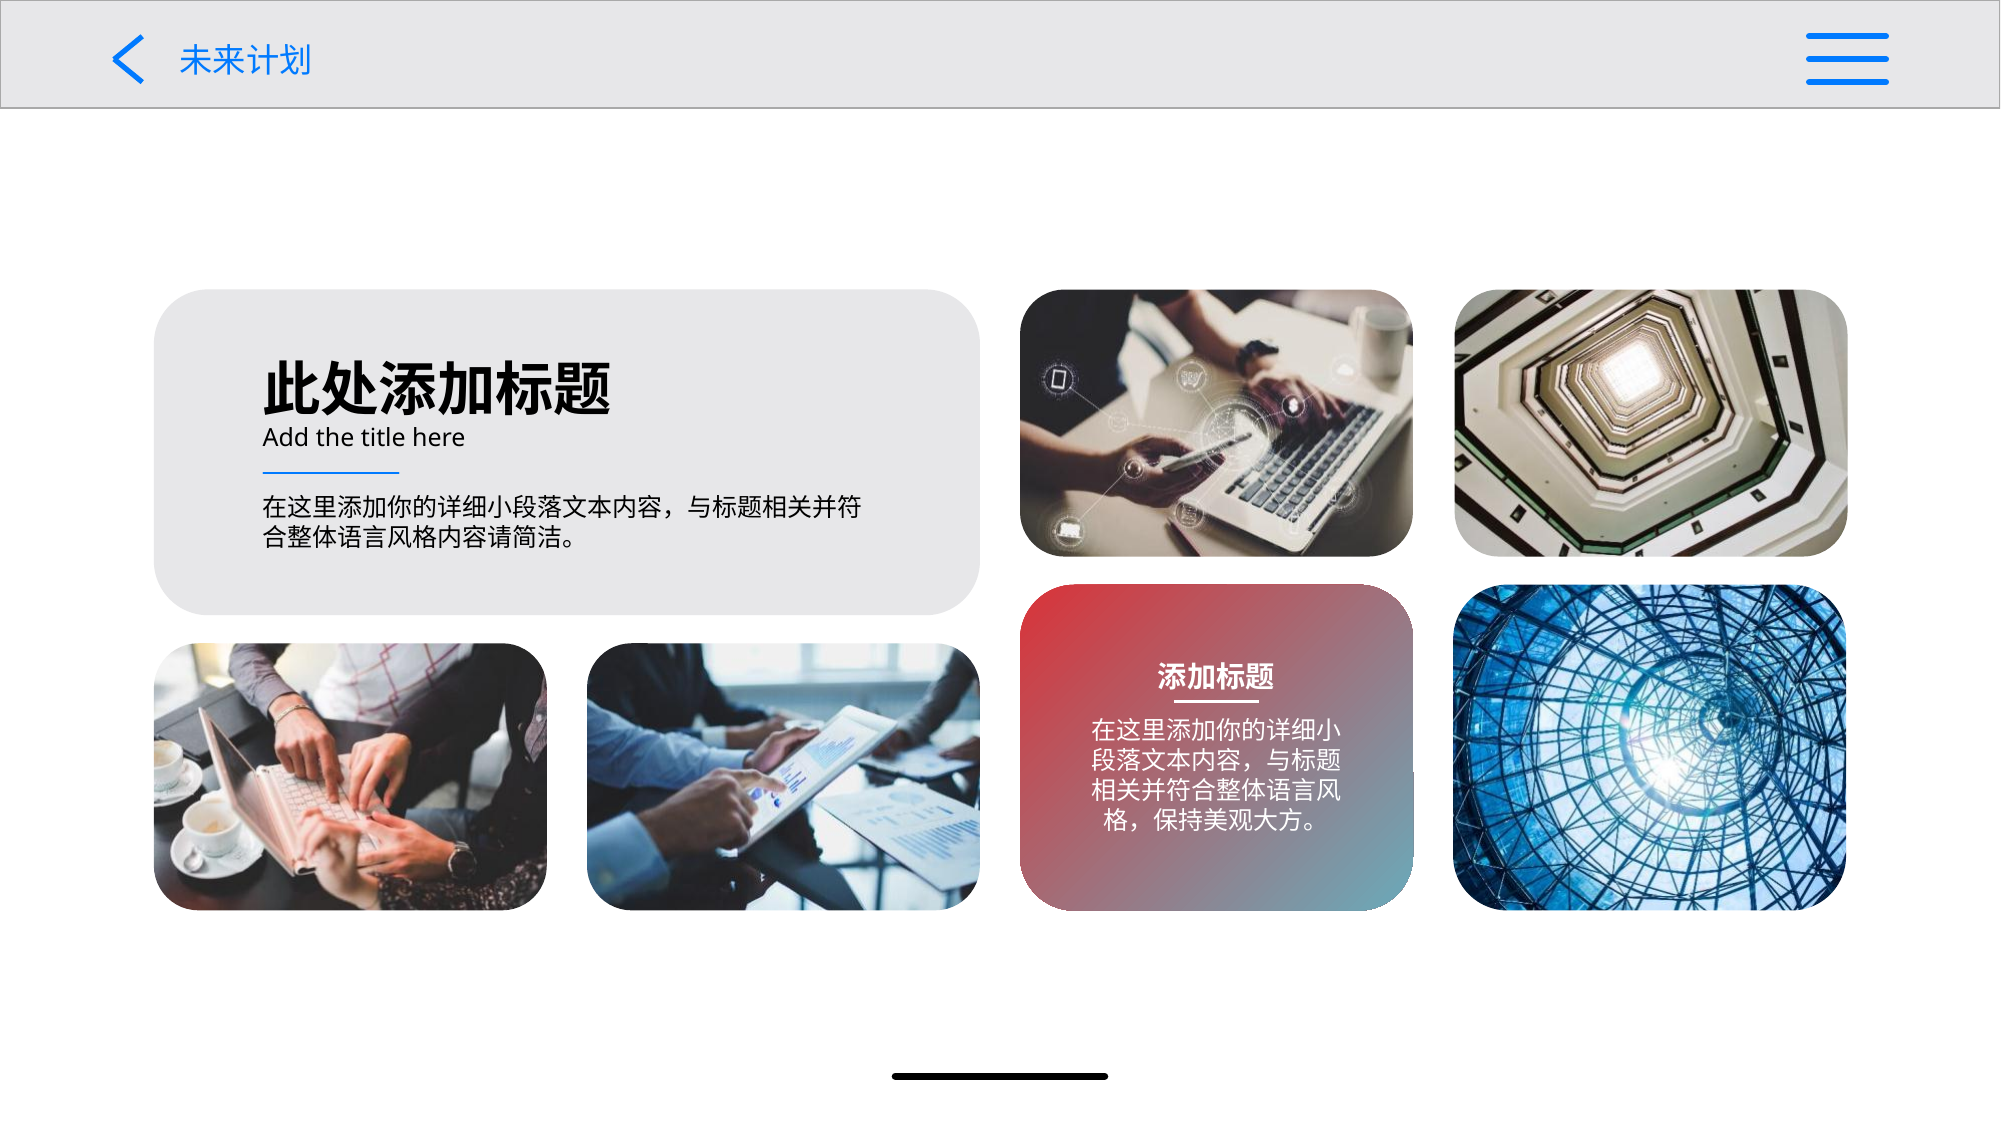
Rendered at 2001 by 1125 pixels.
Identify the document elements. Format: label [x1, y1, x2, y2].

picture [1020, 289, 1413, 557]
picture [1454, 289, 1848, 557]
picture [153, 643, 547, 911]
picture [1453, 584, 1847, 911]
picture [586, 643, 980, 911]
text_box [153, 289, 980, 616]
text_box [1020, 584, 1413, 911]
